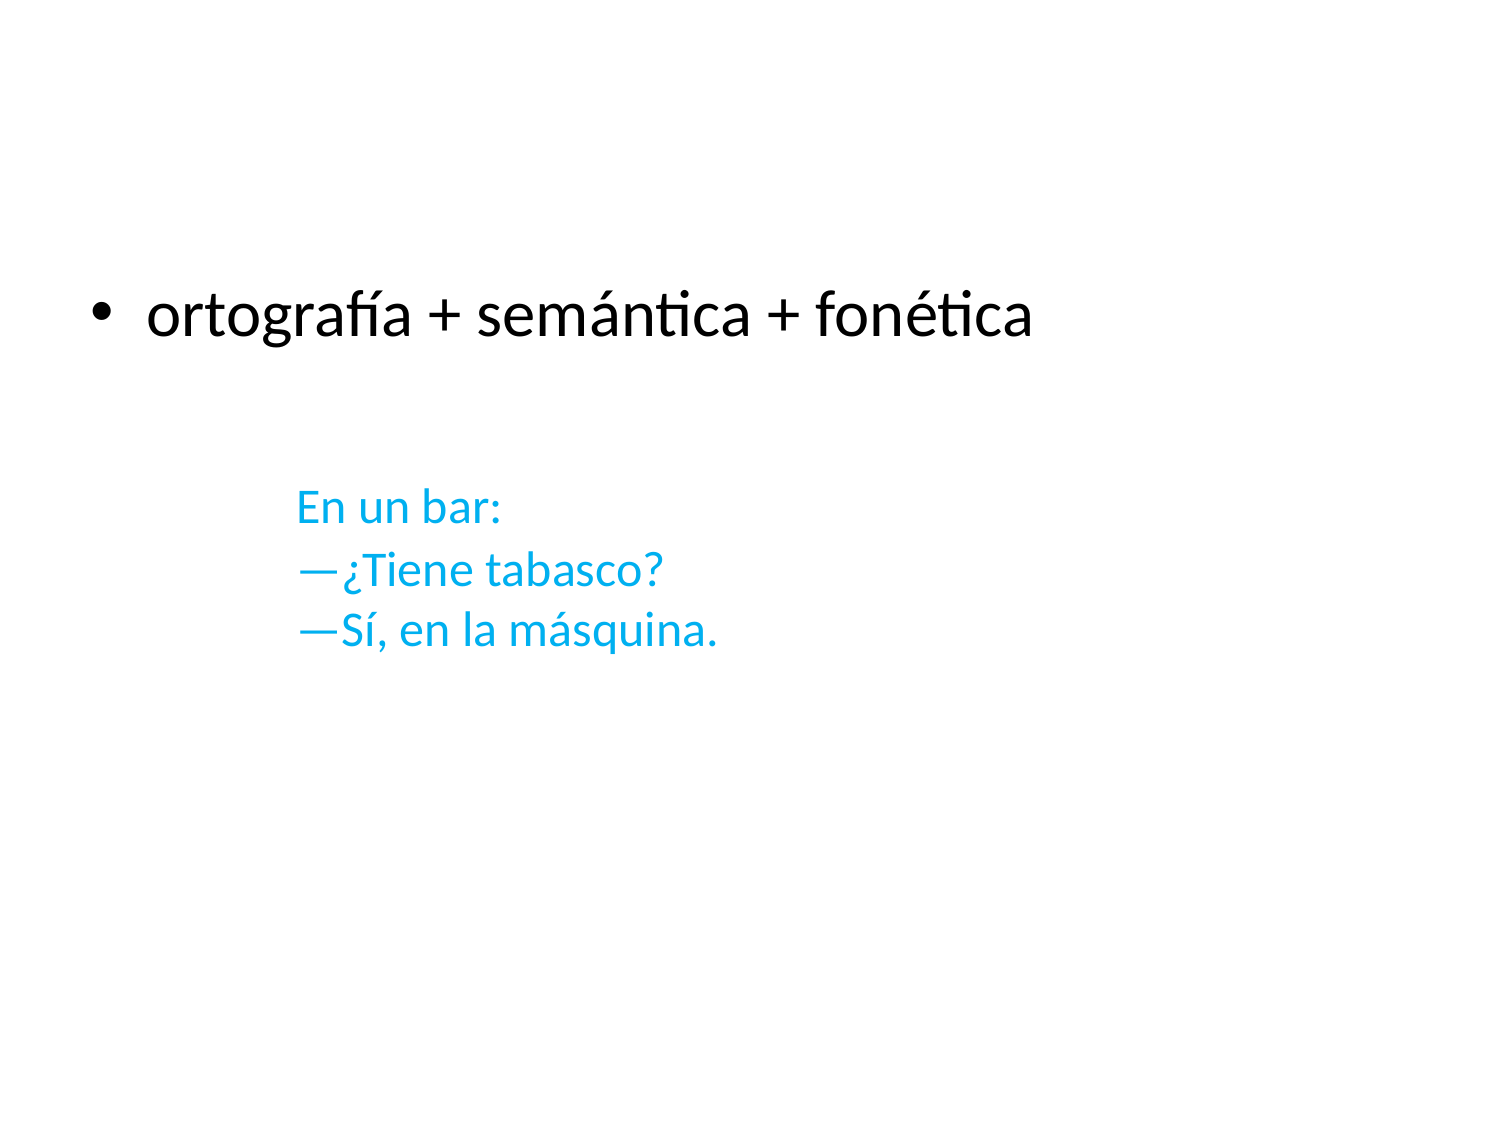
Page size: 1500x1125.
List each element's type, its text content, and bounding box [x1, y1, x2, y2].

list ortografía + semántica + fonética En un bar: —¿Tiene tabasco? —Sí, en la másquina. [75, 262, 1425, 1005]
